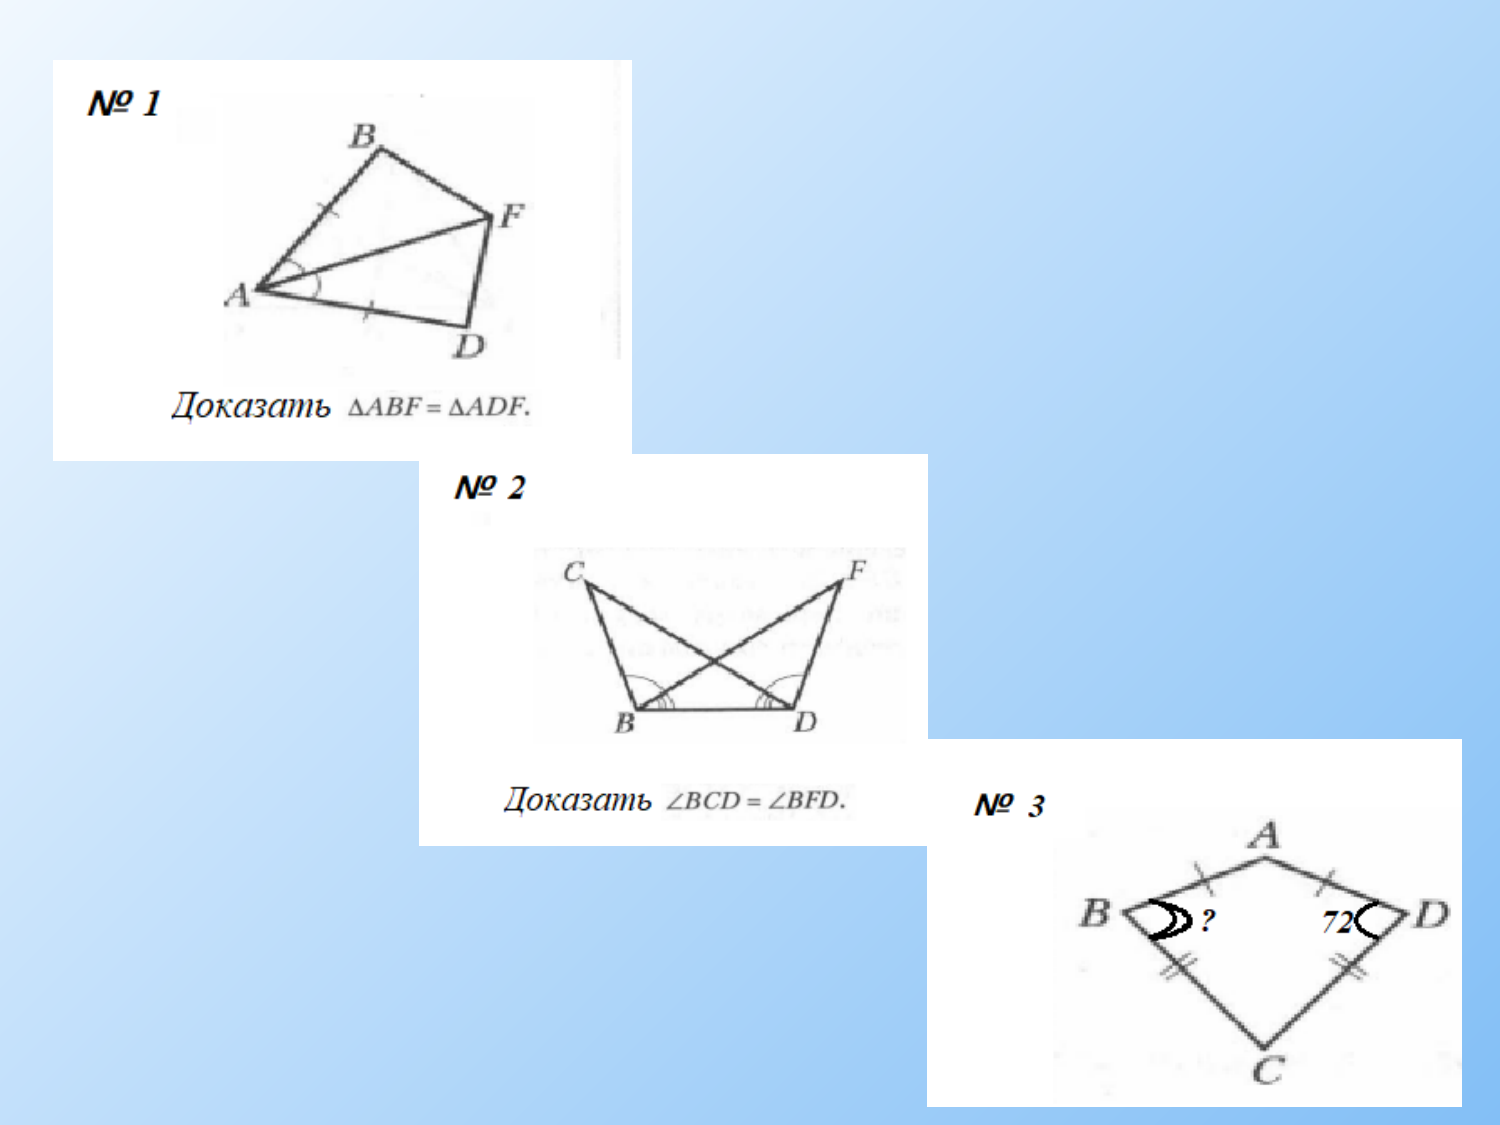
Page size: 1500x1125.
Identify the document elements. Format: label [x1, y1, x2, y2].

picture [52, 59, 1462, 1108]
